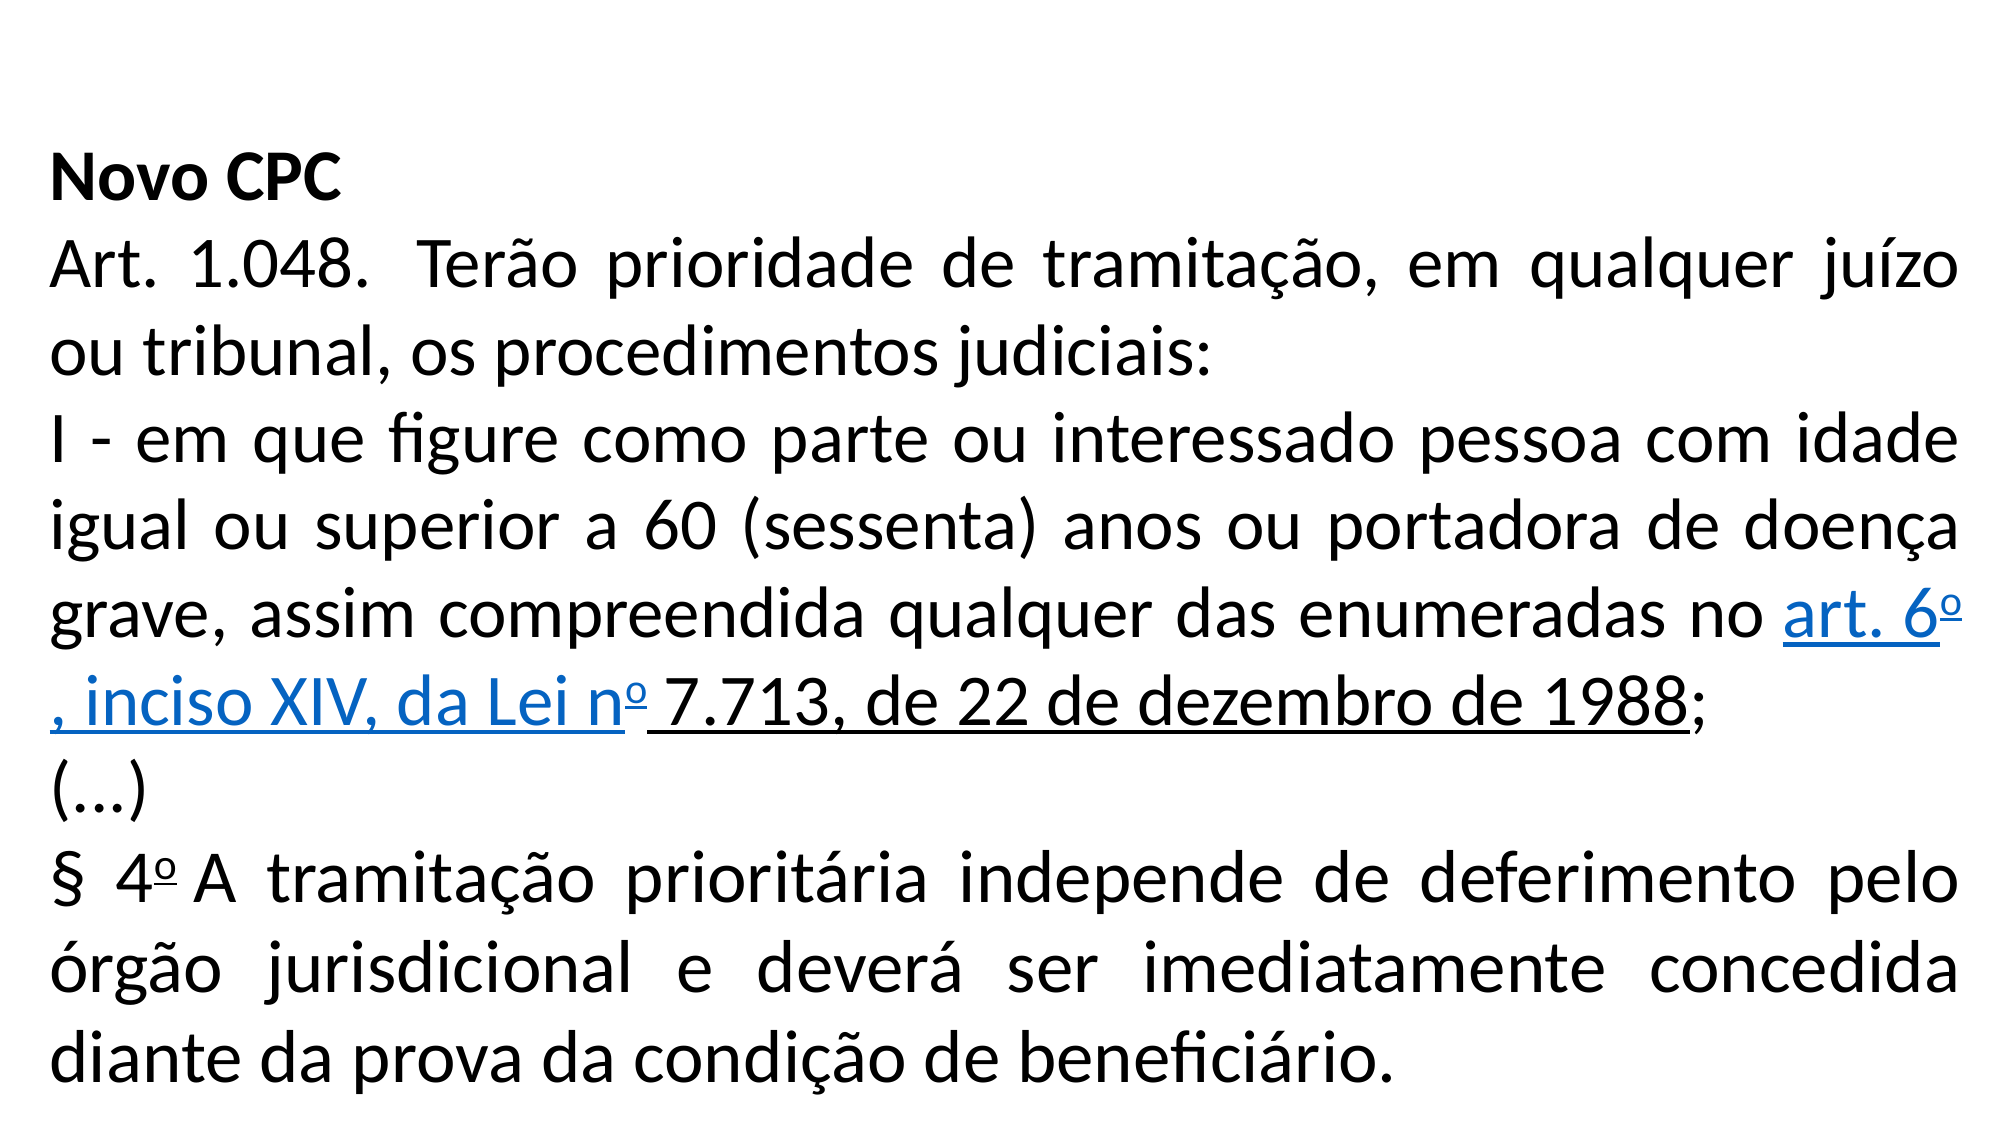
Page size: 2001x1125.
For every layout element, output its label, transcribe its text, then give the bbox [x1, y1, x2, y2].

text_box Novo CPC Art. 1.048. Terão prioridade de tramitação, em qualquer juízo ou tribunal, os procedimentos judiciais: I - em que figure como parte ou interessado pessoa com idade igual ou superior a 60 (sessenta) anos ou portadora de doença grave, assim compreendida qualquer das enumeradas no art. 6o, inciso XIV, da Lei no 7.713, de 22 de dezembro de 1988; (...) § 4o A tramitação prioritária independe de deferimento pelo órgão jurisdicional e deverá ser imediatamente concedida diante da prova da condição de beneficiário. [34, 32, 1977, 1125]
